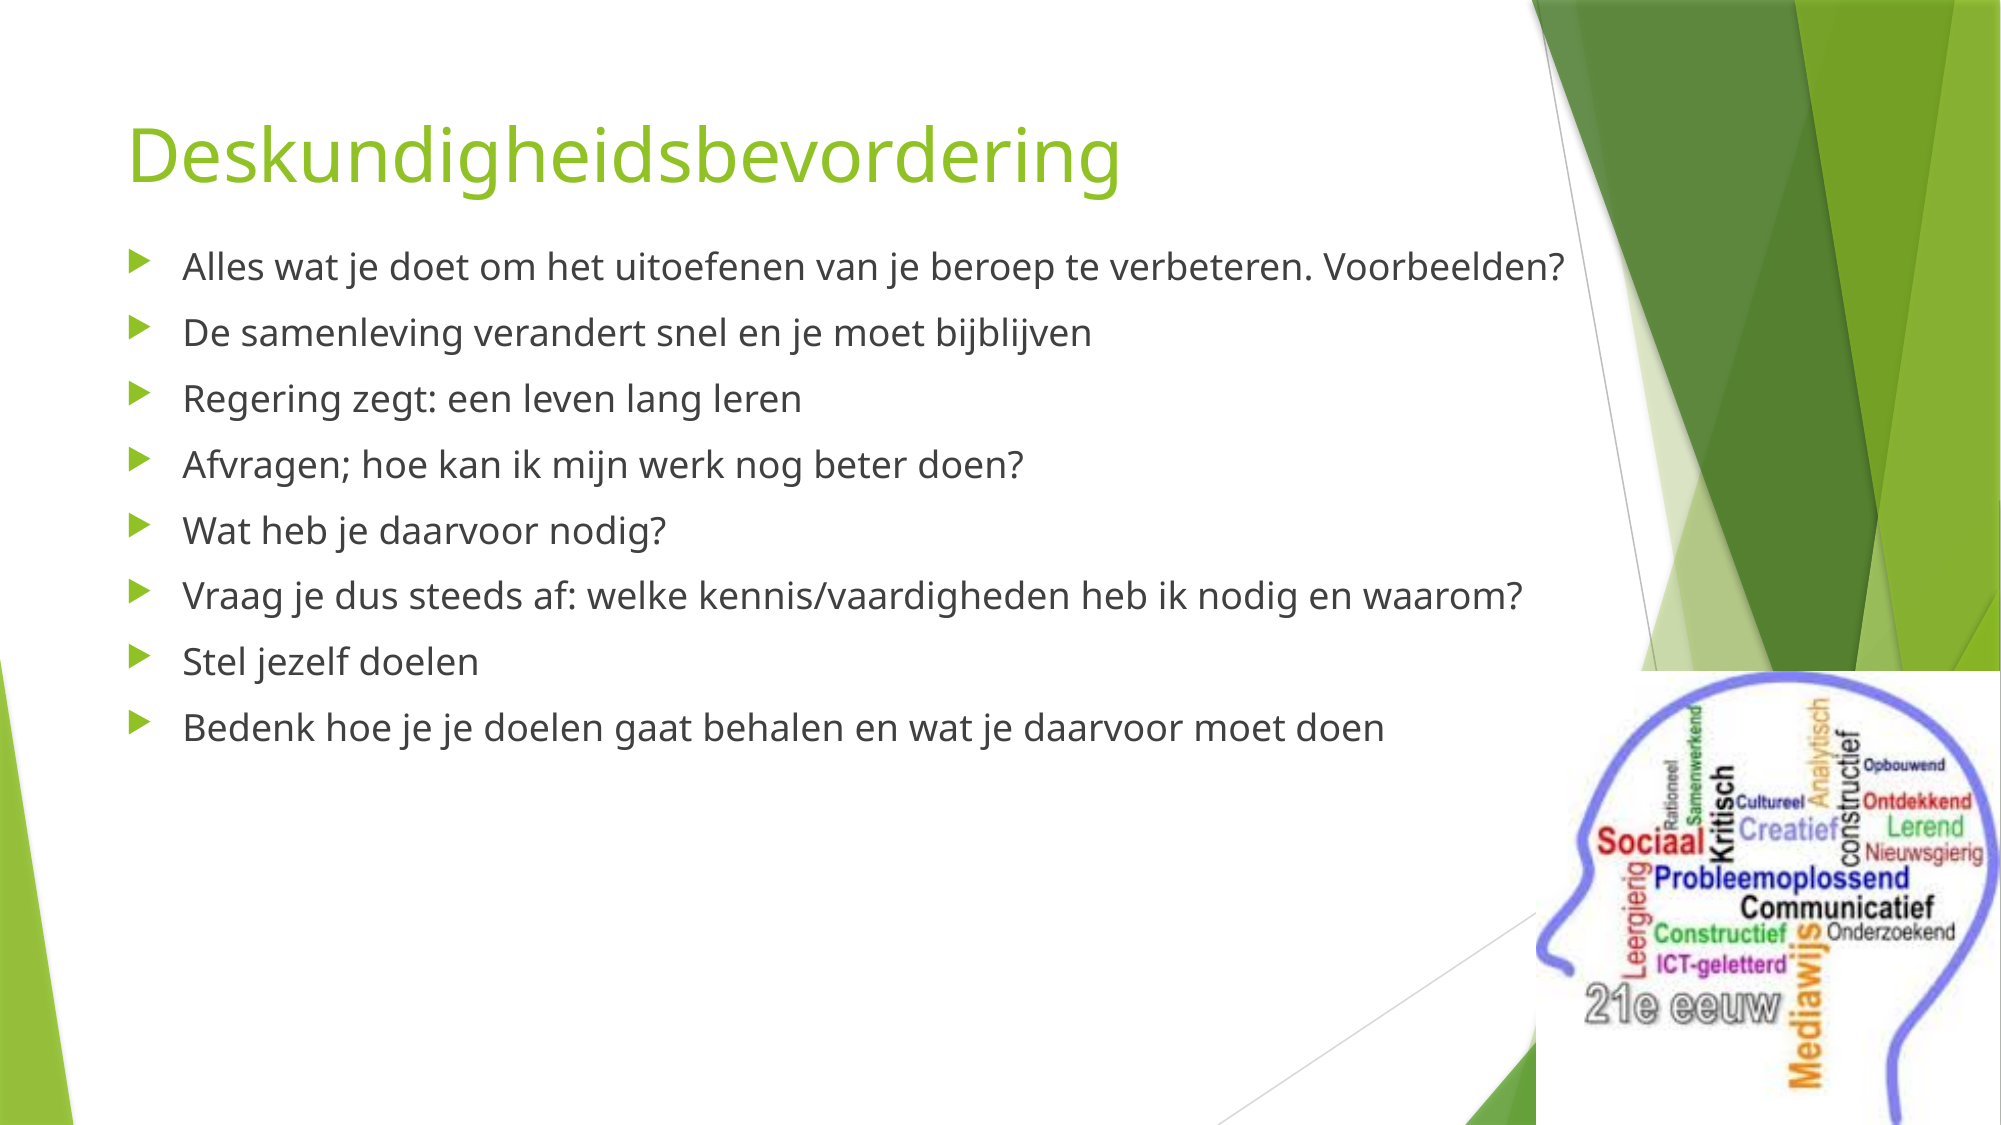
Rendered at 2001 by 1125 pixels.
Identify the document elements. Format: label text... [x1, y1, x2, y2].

list Alles wat je doet om het uitoefenen van je beroep te verbeteren. Voorbeelden? De samenleving verandert snel en je moet bijblijven Regering zegt: een leven lang leren Afvragen; hoe kan ik mijn werk nog beter doen? Wat heb je daarvoor nodig? Vraag je dus steeds af: welke kennis/vaardigheden heb ik nodig en waarom? Stel jezelf doelen Bedenk hoe je je doelen gaat behalen en wat je daarvoor moet doen [111, 235, 1590, 873]
picture [1535, 671, 2000, 1125]
title Deskundigheidsbevordering [111, 99, 1522, 235]
